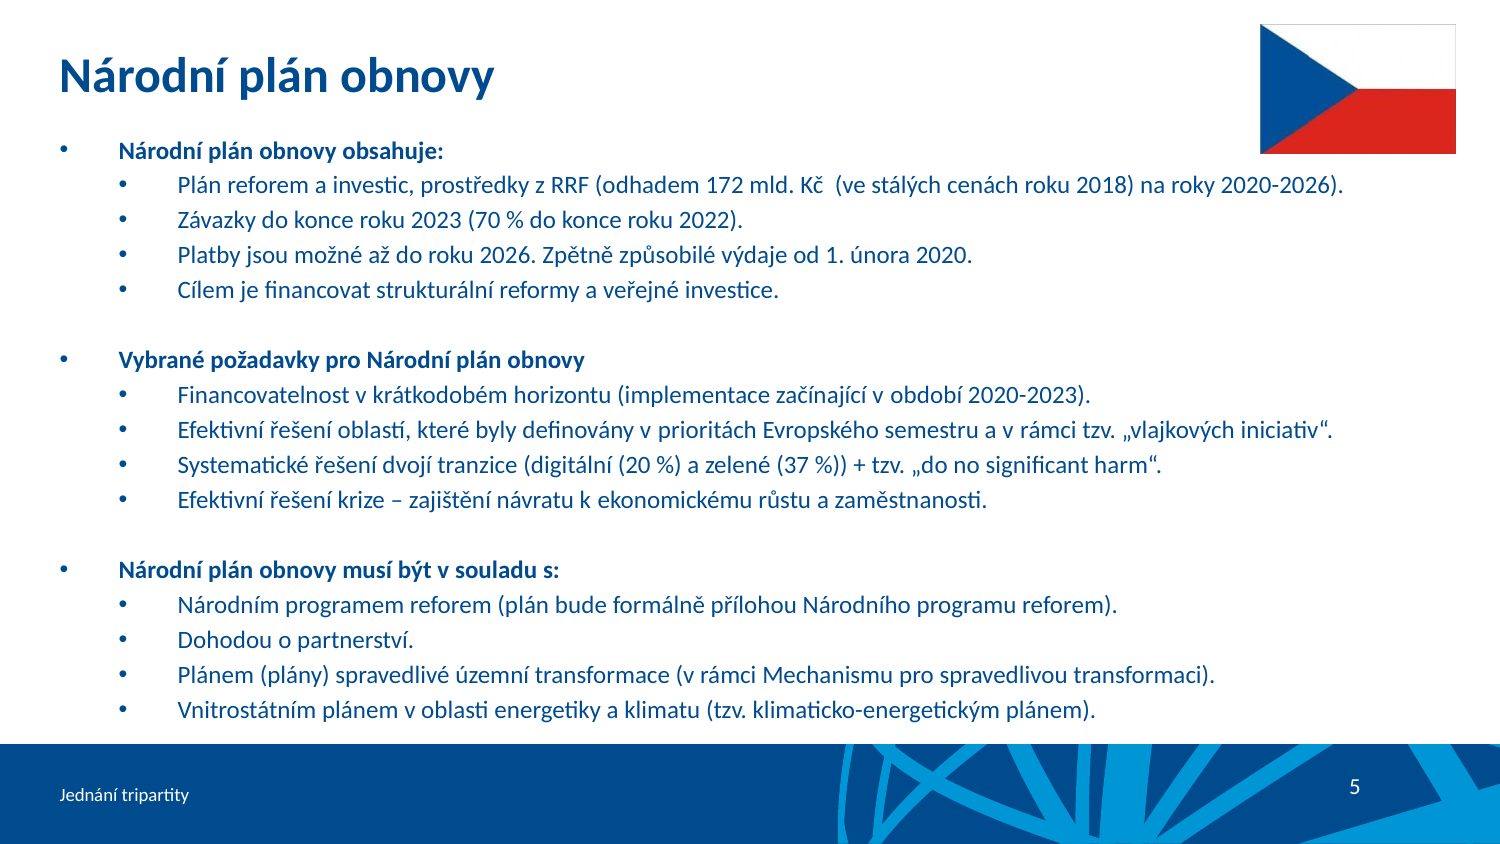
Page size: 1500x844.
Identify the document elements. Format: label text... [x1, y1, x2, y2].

title Národní plán obnovy [59, 42, 1255, 104]
list Národní plán obnovy obsahuje: Plán reforem a investic, prostředky z RRF (odhadem 172 mld. Kč (ve stálých cenách roku 2018) na roky 2020-2026). Závazky do konce roku 2023 (70 % do konce roku 2022). Platby jsou možné až do roku 2026. Zpětně způsobilé výdaje od 1. února 2020. Cílem je financovat strukturální reformy a veřejné investice. Vybrané požadavky pro Národní plán obnovy Financovatelnost v krátkodobém horizontu (implementace začínající v období 2020-2023). Efektivní řešení oblastí, které byly definovány v prioritách Evropského semestru a v rámci tzv. „vlajkových iniciativ“. Systematické řešení dvojí tranzice (digitální (20 %) a zelené (37 %)) + tzv. „do no significant harm“. Efektivní řešení krize – zajištění návratu k ekonomickému růstu a zaměstnanosti. Národní plán obnovy musí být v souladu s: Národním programem reforem (plán bude formálně přílohou Národního programu reforem). Dohodou o partnerství. Plánem (plány) spravedlivé územní transformace (v rámci Mechanismu pro spravedlivou transformaci). Vnitrostátním plánem v oblasti energetiky a klimatu (tzv. klimaticko-energetickým plánem). [59, 134, 1441, 740]
picture [1260, 24, 1456, 154]
